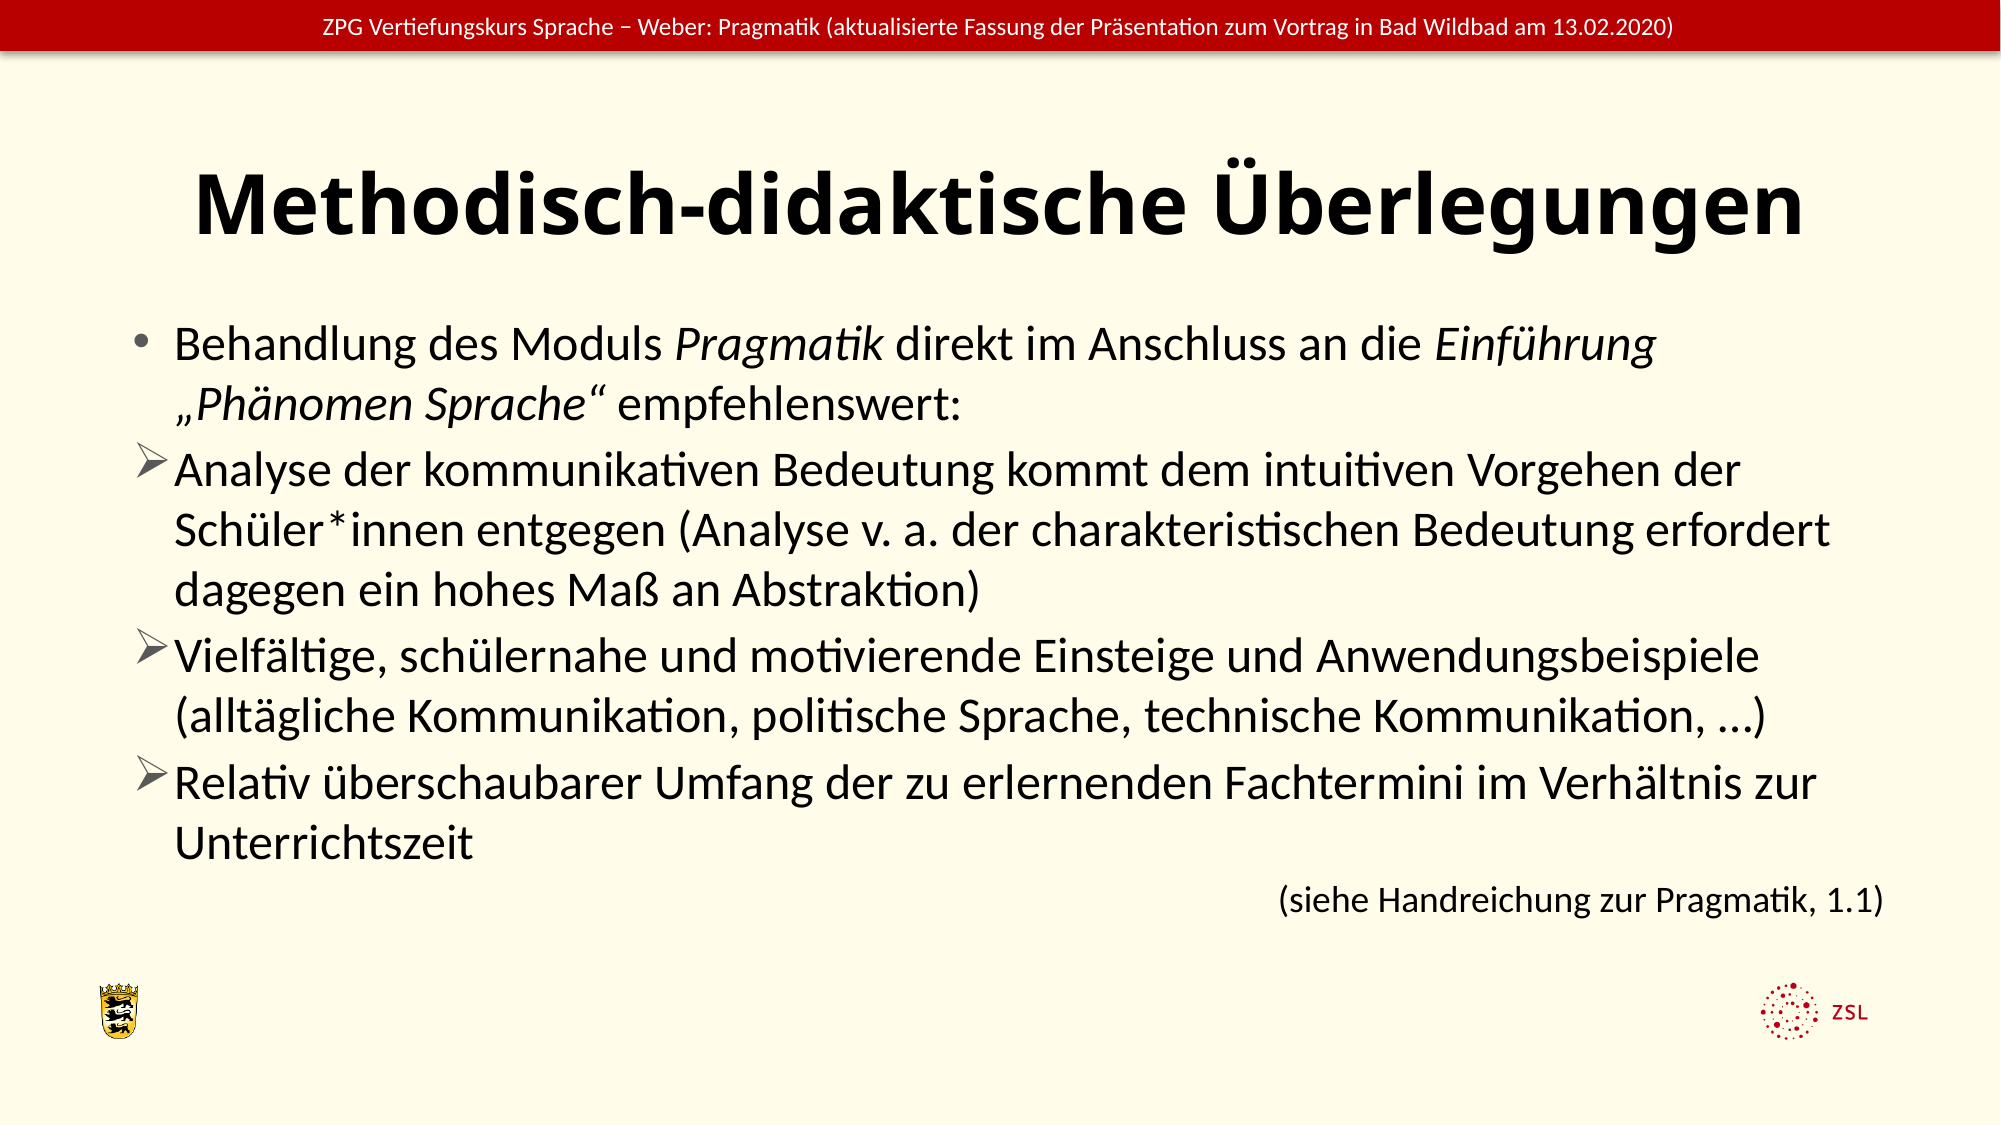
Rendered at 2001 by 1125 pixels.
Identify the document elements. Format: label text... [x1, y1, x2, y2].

list Behandlung des Moduls Pragmatik direkt im Anschluss an die Einführung „Phänomen Sprache“ empfehlenswert: Analyse der kommunikativen Bedeutung kommt dem intuitiven Vorgehen der Schüler*innen entgegen (Analyse v. a. der charakteristischen Bedeutung erfordert dagegen ein hohes Maß an Abstraktion) Vielfältige, schülernahe und motivierende Einsteige und Anwendungsbeispiele (alltägliche Kommunikation, politische Sprache, technische Kommunikation, …) Relativ überschaubarer Umfang der zu erlernenden Fachtermini im Verhältnis zur Unterrichtszeit (siehe Handreichung zur Pragmatik, 1.1) [99, 302, 1900, 965]
title Methodisch-didaktische Überlegungen [99, 113, 1900, 289]
picture [1746, 968, 1882, 1054]
picture [98, 981, 140, 1041]
